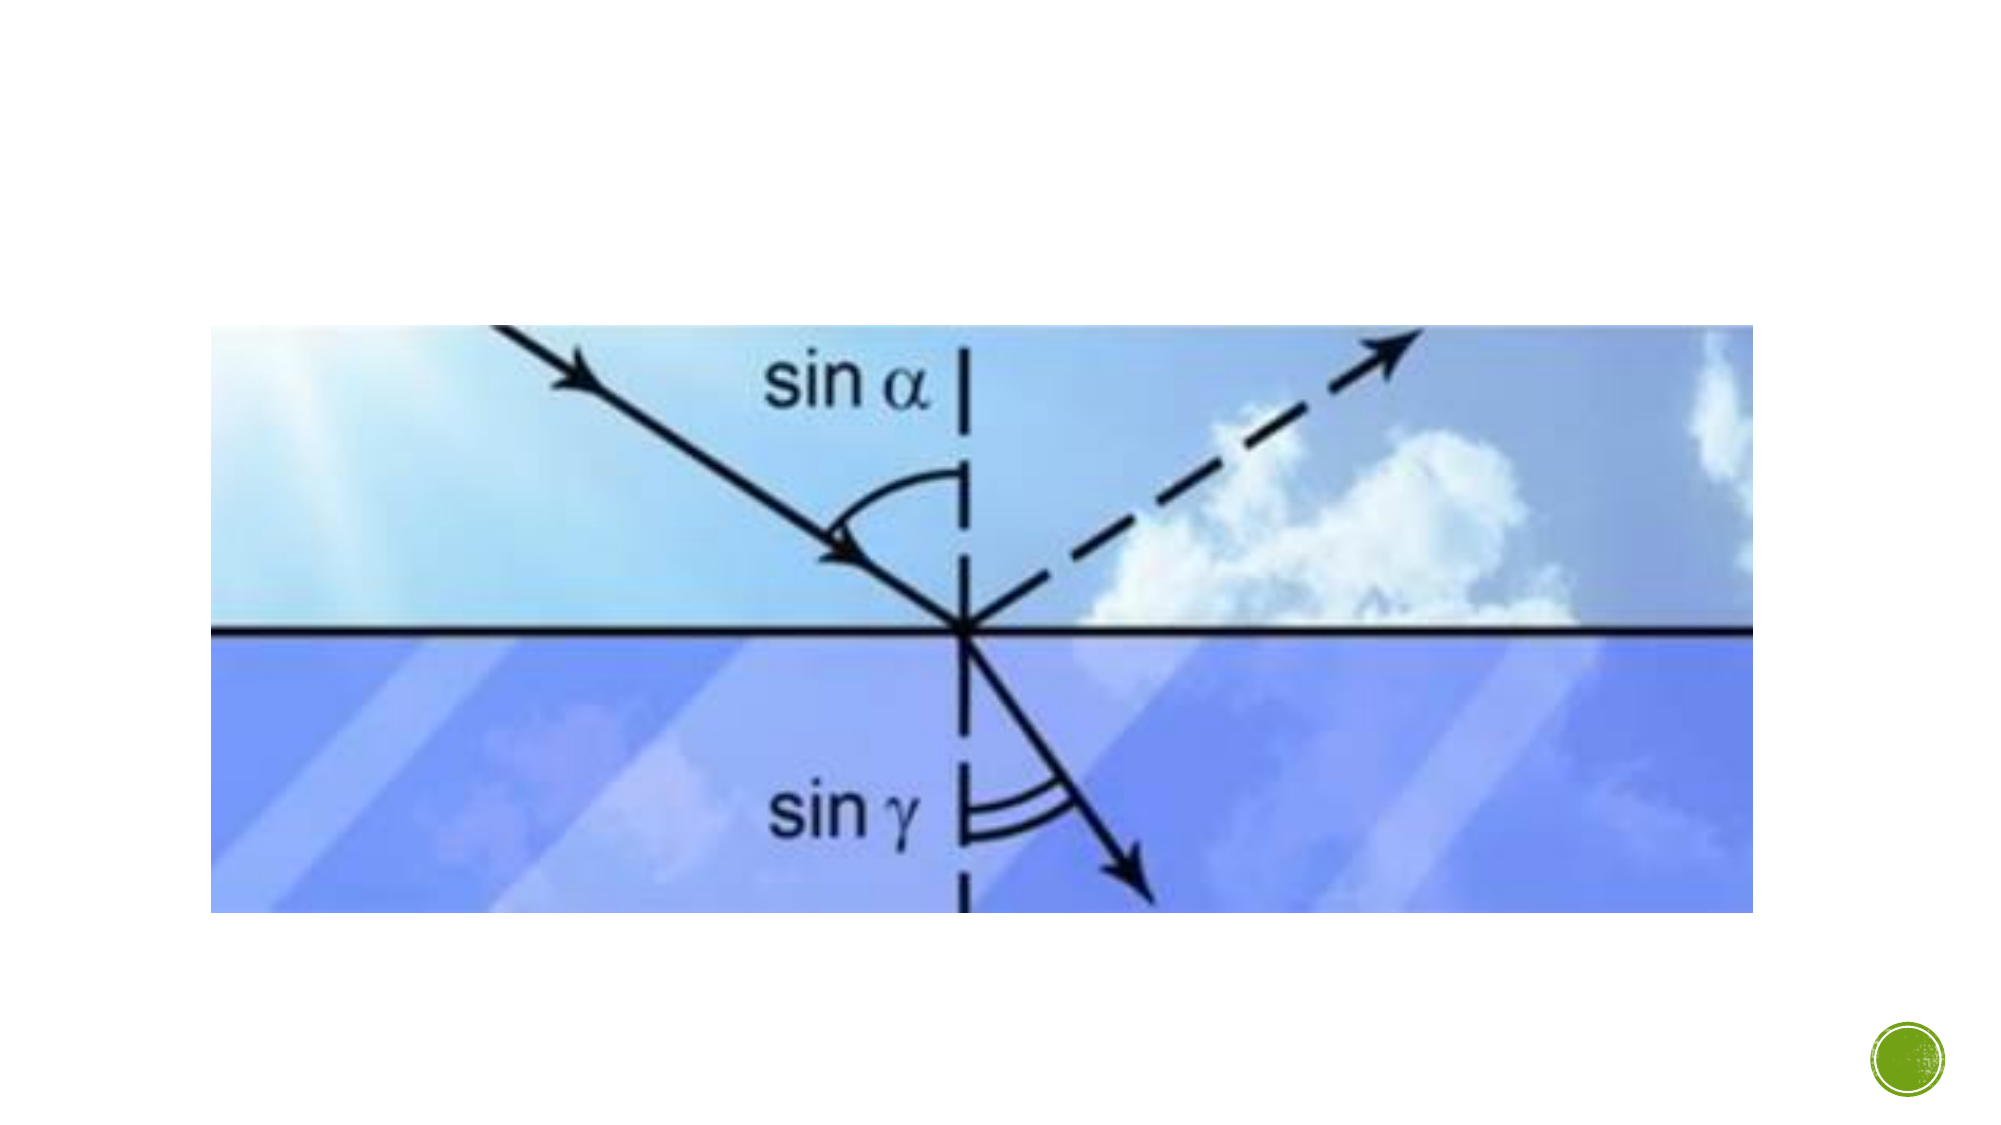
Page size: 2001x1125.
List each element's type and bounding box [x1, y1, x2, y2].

picture [211, 326, 1753, 912]
